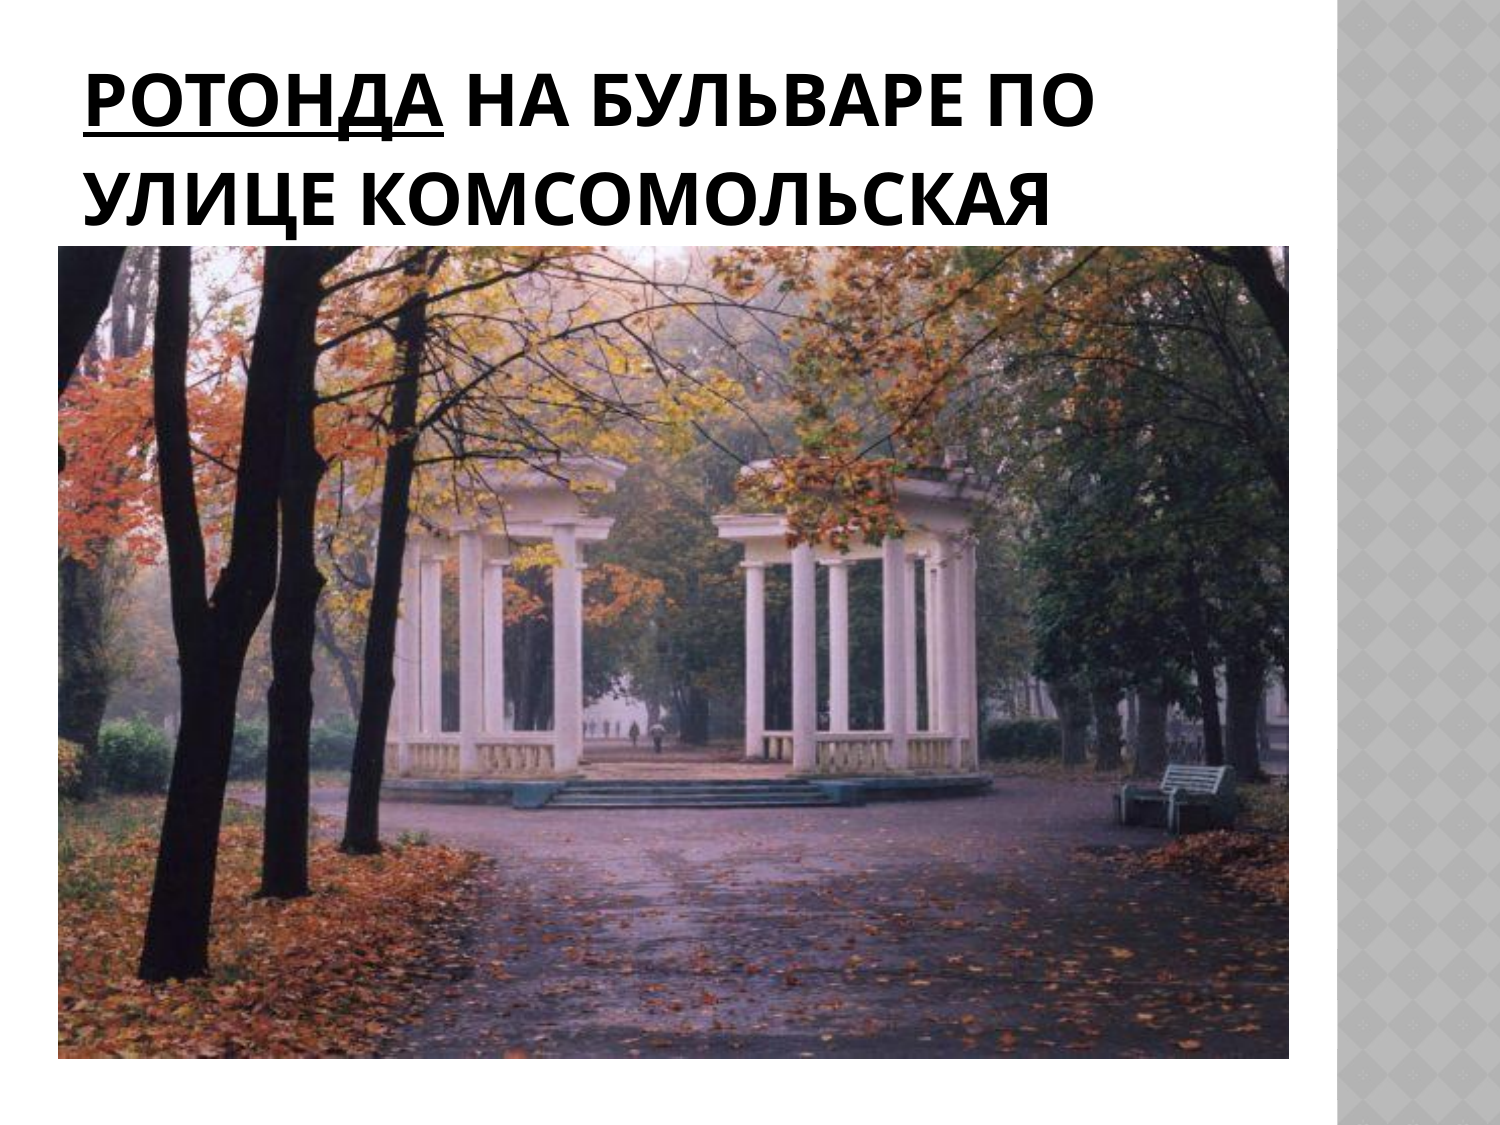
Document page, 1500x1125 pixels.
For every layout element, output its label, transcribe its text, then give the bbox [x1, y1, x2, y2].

title Ротонда на бульваре по улице Комсомольская [75, 52, 1263, 240]
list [58, 245, 1290, 1060]
